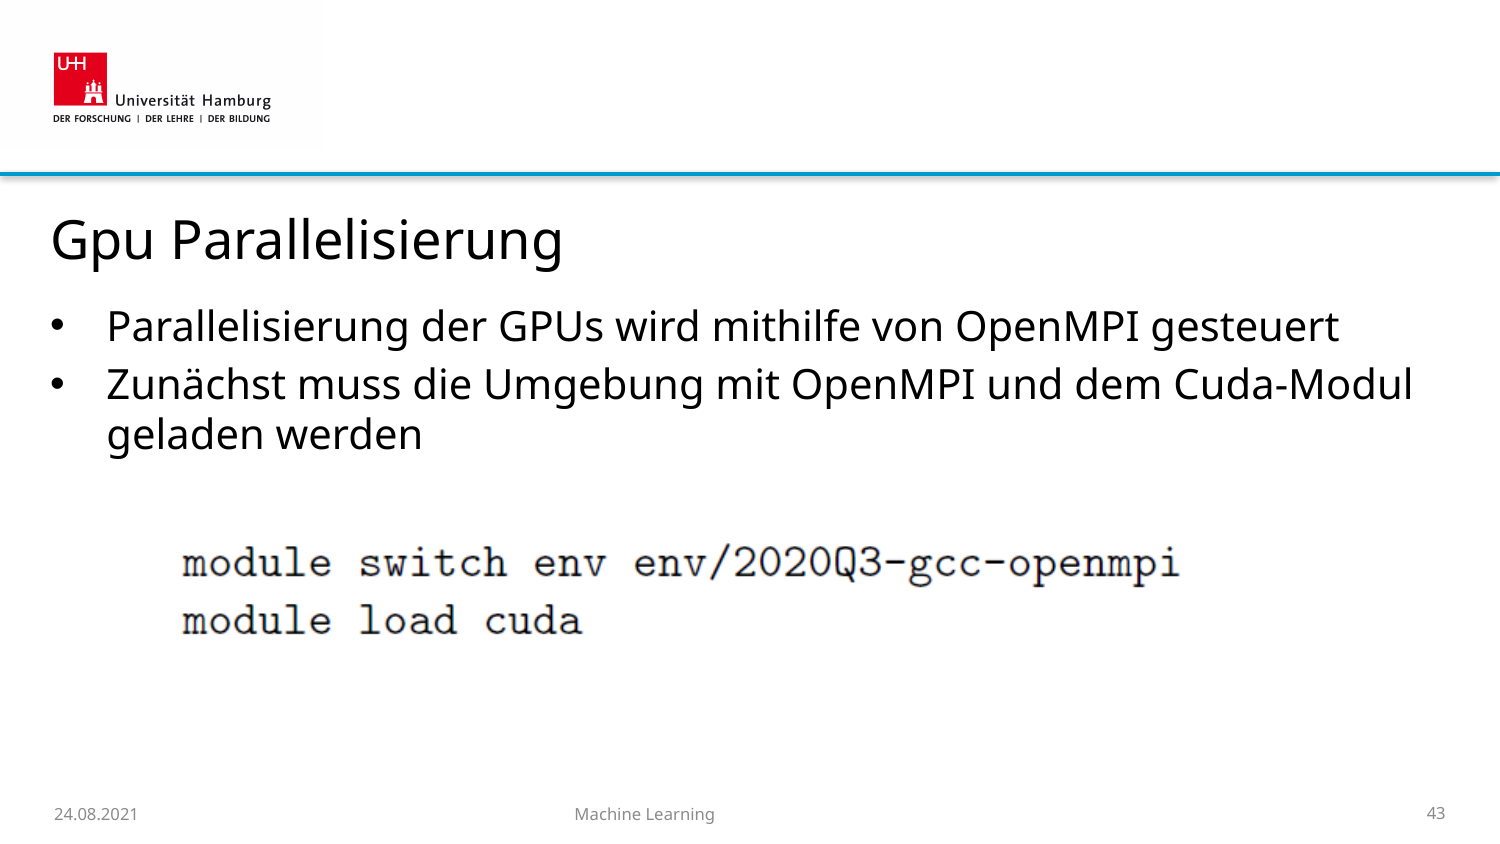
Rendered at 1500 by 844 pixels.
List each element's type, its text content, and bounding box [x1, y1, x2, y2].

slide_number 43 [1361, 788, 1446, 833]
list Parallelisierung der GPUs wird mithilfe von OpenMPI gesteuert Zunächst muss die Umgebung mit OpenMPI und dem Cuda-Modul geladen werden [35, 291, 1446, 765]
picture [170, 541, 1200, 643]
list Gpu Parallelisierung [35, 197, 1406, 281]
footer Machine Learning [273, 788, 1016, 833]
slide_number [54, 788, 210, 833]
picture [1, 0, 323, 149]
